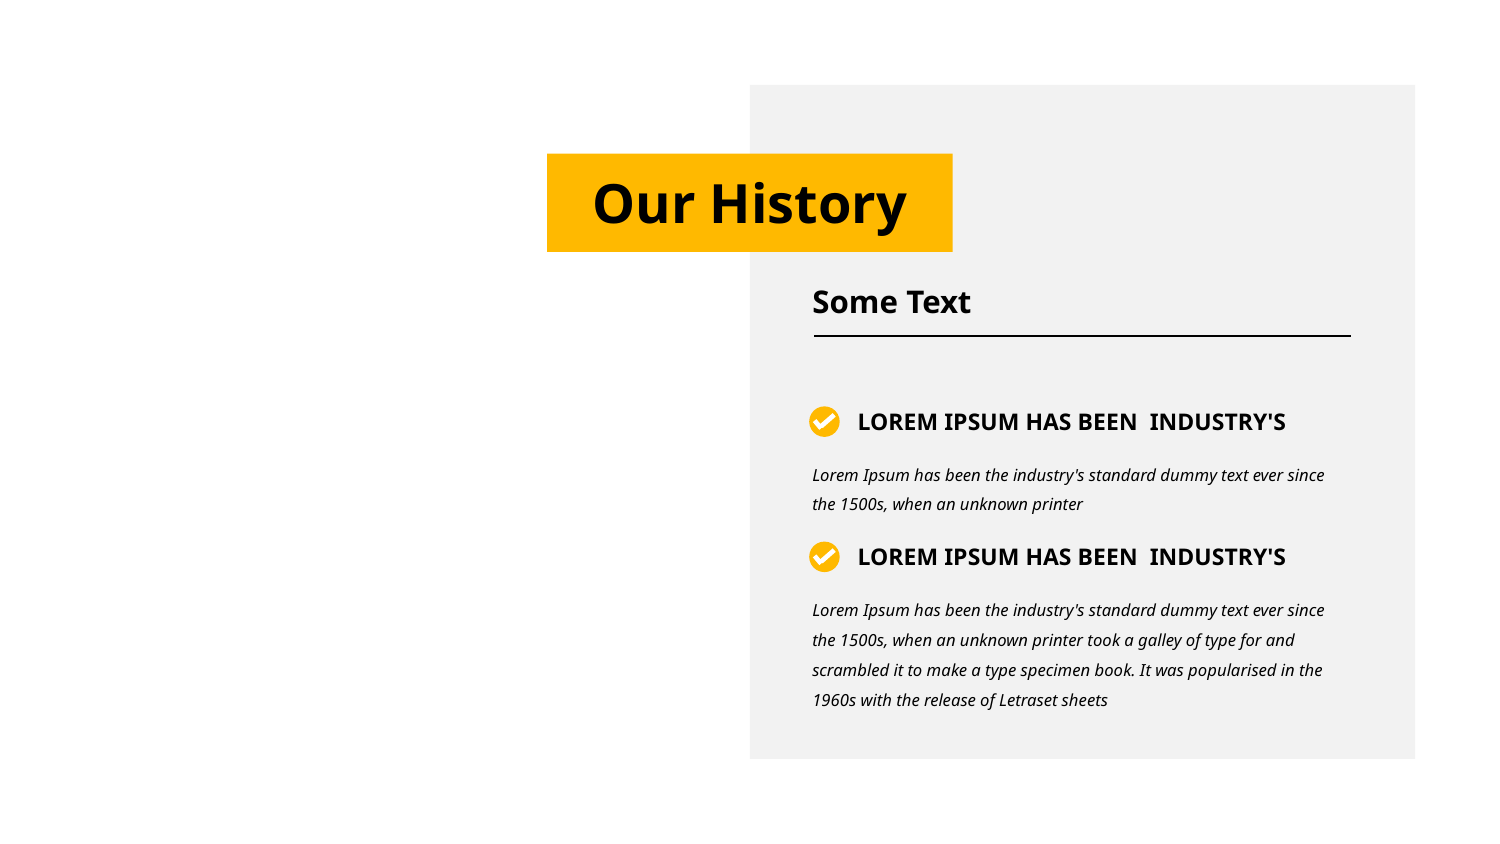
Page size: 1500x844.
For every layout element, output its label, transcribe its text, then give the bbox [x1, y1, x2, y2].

text_box LOREM IPSUM HAS BEEN INDUSTRY'S [846, 401, 1352, 442]
text_box [755, 153, 953, 163]
text_box Lorem Ipsum has been the industry's standard dummy text ever since the 1500s, when an unknown printer took a galley of type for and scrambled it to make a type specimen book. It was popularised in the 1960s with the release of Letraset sheets [801, 584, 1351, 691]
picture [84, 84, 751, 760]
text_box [814, 414, 835, 429]
text_box [755, 242, 953, 252]
text_box [809, 541, 840, 562]
text_box [751, 84, 1416, 759]
text_box [809, 406, 840, 426]
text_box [814, 549, 835, 564]
text_box Some Text [801, 276, 1062, 326]
text_box LOREM IPSUM HAS BEEN INDUSTRY'S [846, 536, 1352, 577]
text_box Lorem Ipsum has been the industry's standard dummy text ever since the 1500s, when an unknown printer [801, 448, 1351, 508]
text_box Our History [755, 163, 1006, 242]
